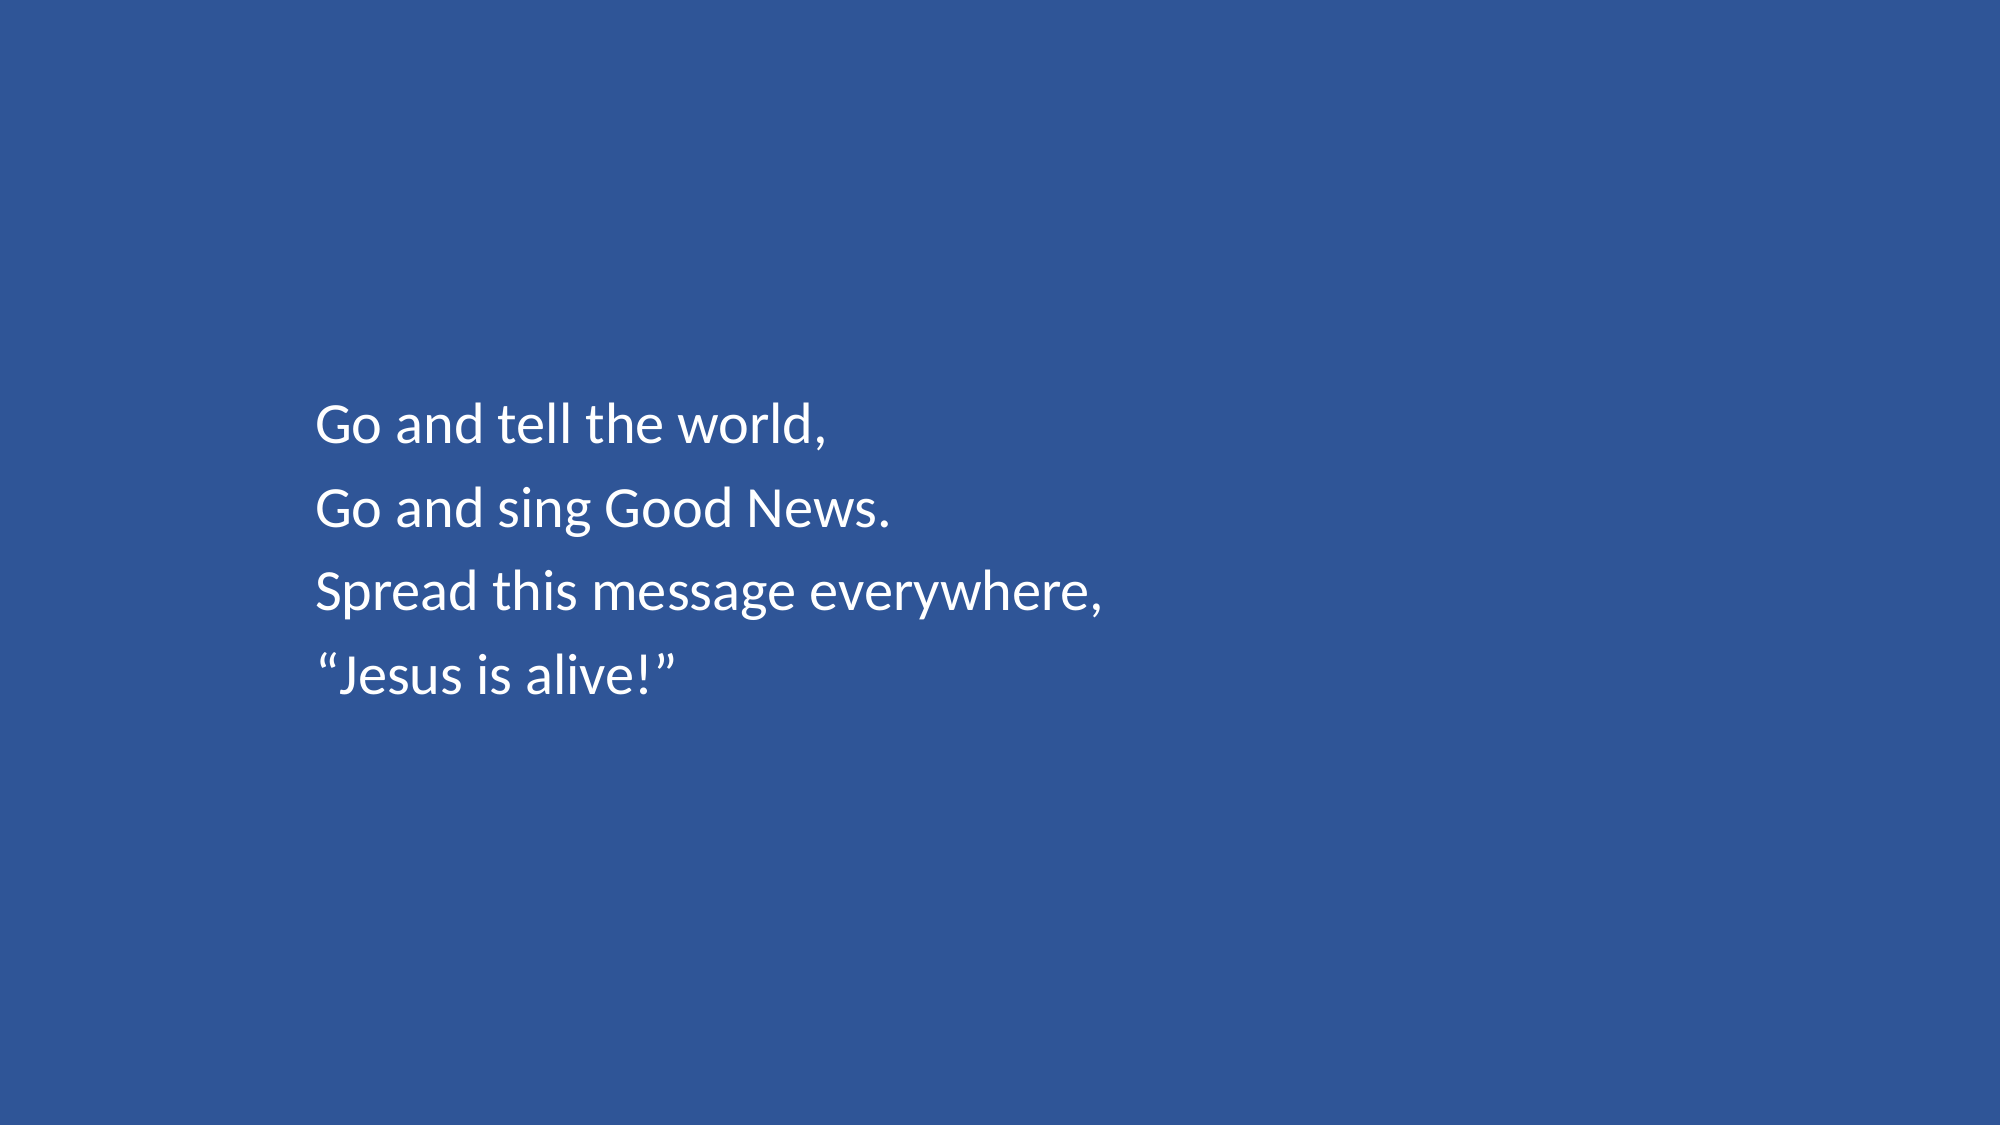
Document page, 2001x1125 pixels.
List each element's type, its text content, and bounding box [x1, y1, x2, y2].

list Go and tell the world, Go and sing Good News. Spread this message everywhere, “Jesus is alive!” [300, 385, 1700, 740]
